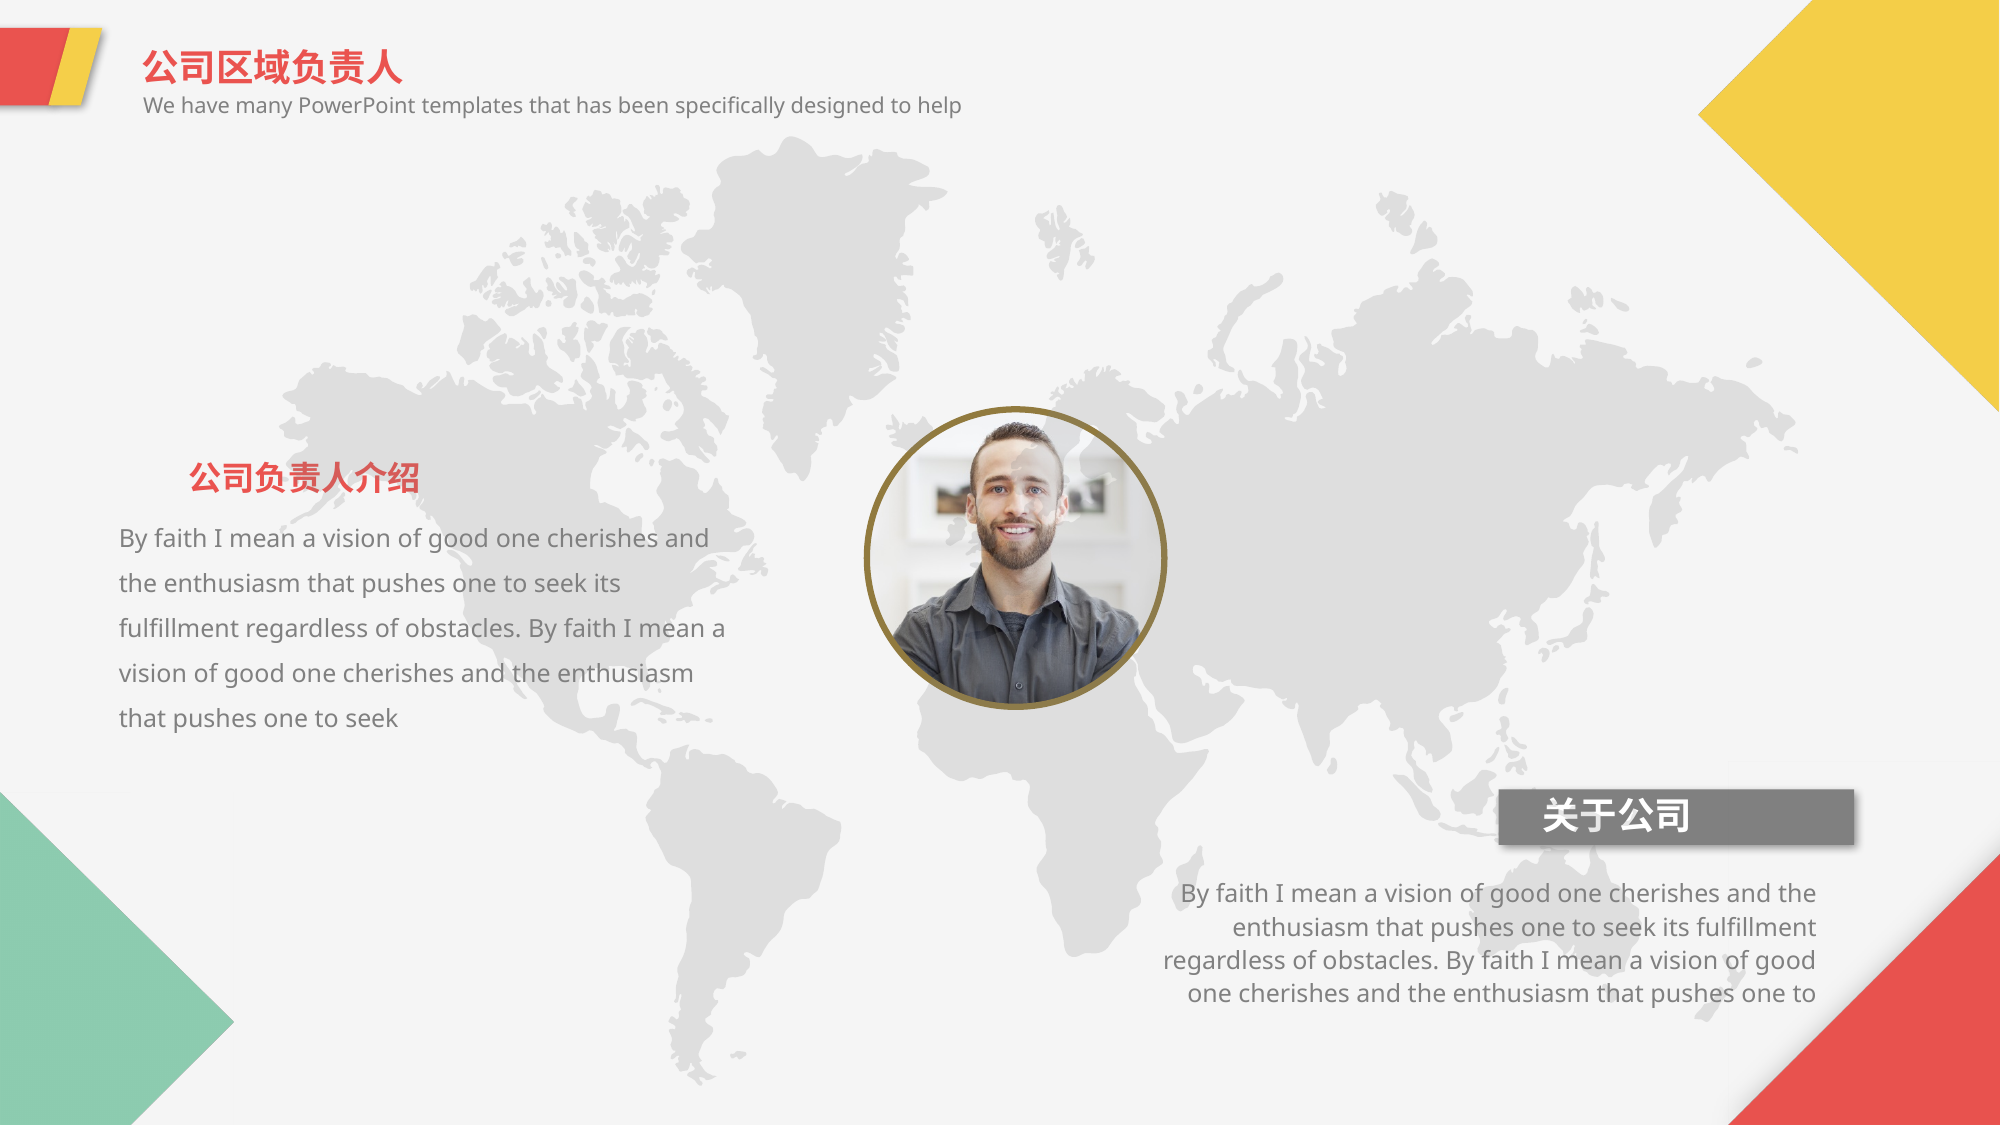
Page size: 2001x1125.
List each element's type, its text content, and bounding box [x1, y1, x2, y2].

picture [0, 792, 234, 1125]
text_box [47, 26, 104, 107]
text_box 公司负责人介绍 [173, 450, 276, 500]
text_box By faith I mean a vision of good one cherishes and the enthusiasm that pushes one to seek its fulfillment regardless of obstacles. By faith I mean a vision of good one cherishes and the enthusiasm that pushes one to seek [104, 500, 276, 740]
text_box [276, 134, 1799, 1089]
text_box [0, 26, 69, 107]
picture [1698, 0, 1999, 412]
picture [1728, 761, 2000, 1125]
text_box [126, 36, 1142, 123]
